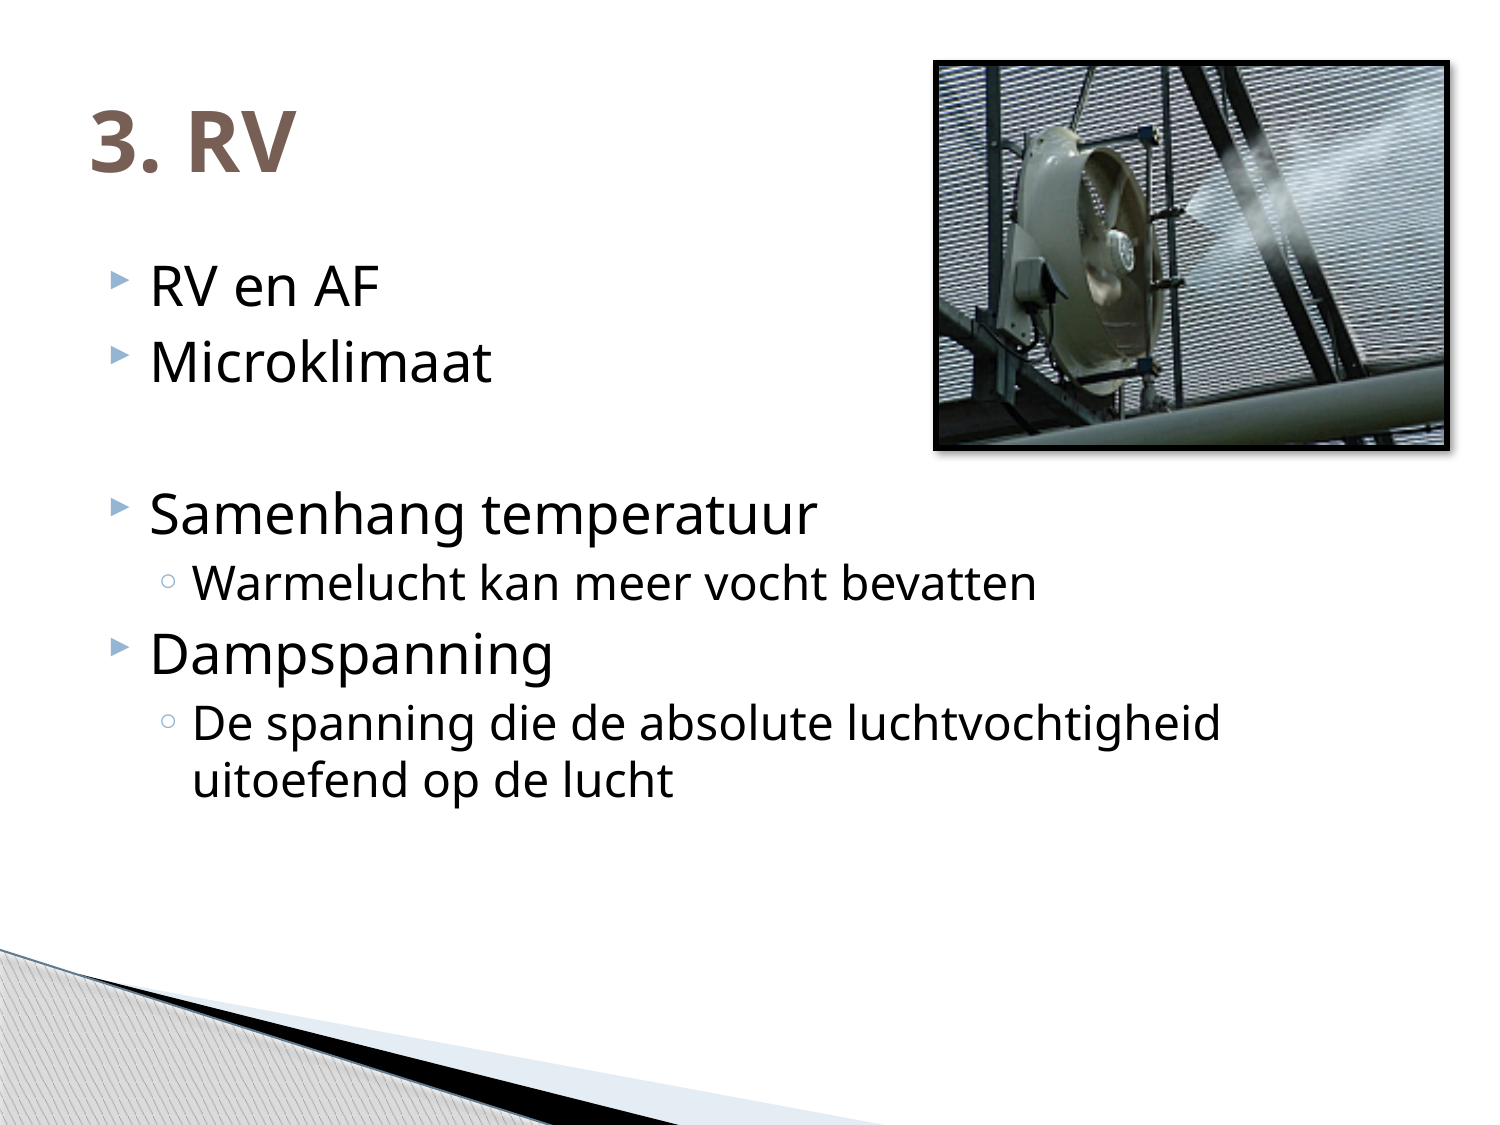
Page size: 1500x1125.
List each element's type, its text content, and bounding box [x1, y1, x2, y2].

list RV en AF Microklimaat Samenhang temperatuur Warmelucht kan meer vocht bevatten Dampspanning De spanning die de absolute luchtvochtigheid uitoefend op de lucht [75, 243, 1425, 986]
picture [938, 66, 1445, 446]
title 3. RV [75, 45, 1425, 233]
